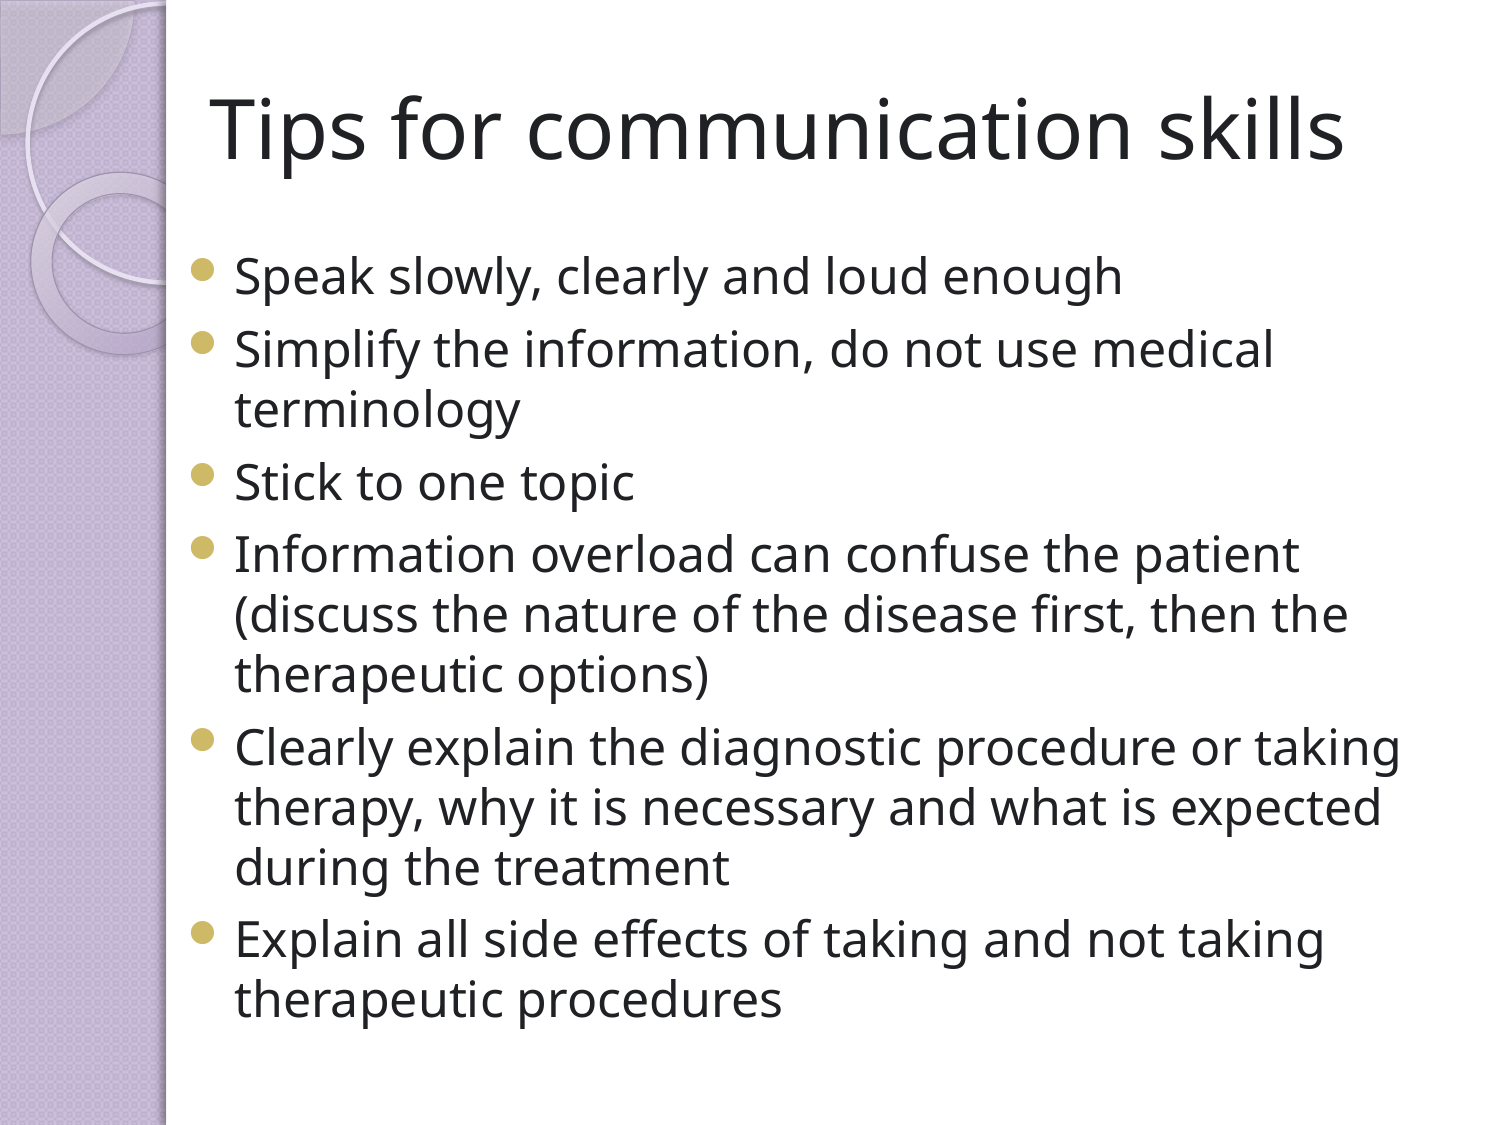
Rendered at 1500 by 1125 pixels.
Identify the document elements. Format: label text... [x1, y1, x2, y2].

title Tips for communication skills [194, 32, 1425, 220]
list Speak slowly, clearly and loud enough Simplify the information, do not use medical terminology Stick to one topic Information overload can confuse the patient (discuss the nature of the disease first, then the therapeutic options) Clearly explain the diagnostic procedure or taking therapy, why it is necessary and what is expected during the treatment Explain all side effects of taking and not taking therapeutic procedures [159, 237, 1500, 1102]
